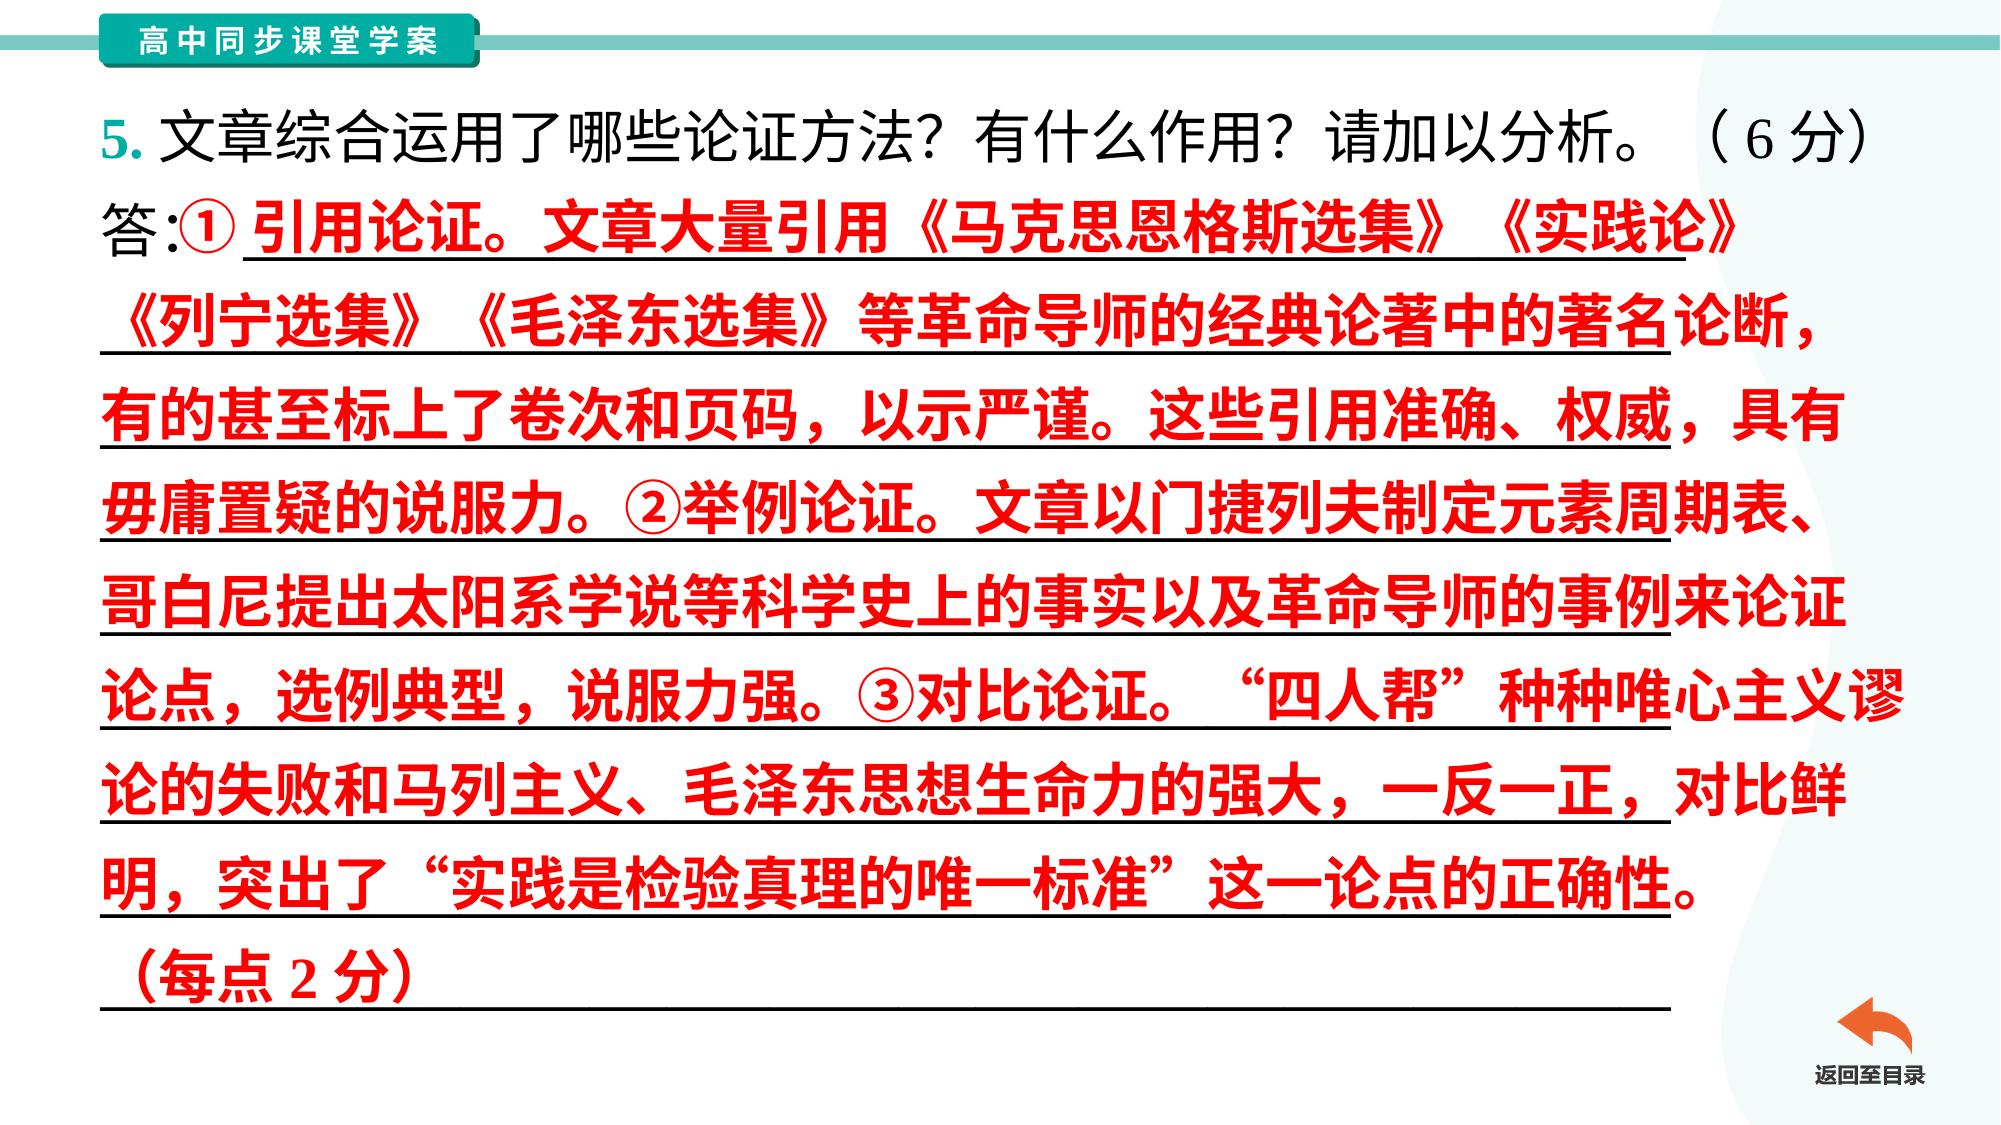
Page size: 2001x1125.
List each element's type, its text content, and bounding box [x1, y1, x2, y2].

text_box 5.文章综合运用了哪些论证方法？有什么作用？请加以分析。（6分） 答： ________________________________________________________ _____________________________________________________________ _____________________________________________________________ _____________________________________________________________ _____________________________________________________________ _____________________________________________________________ _____________________________________________________________ _____________________________________________________________ _____________________________________________________________ [100, 76, 1899, 166]
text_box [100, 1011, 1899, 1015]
text_box ①引用论证。文章大量引用《马克思恩格斯选集》《实践论》 《列宁选集》《毛泽东选集》等革命导师的经典论著中的著名论断， 有的甚至标上了卷次和页码，以示严谨。这些引用准确、权威，具有 毋庸置疑的说服力。②举例论证。文章以门捷列夫制定元素周期表、 哥白尼提出太阳系学说等科学史上的事实以及革命导师的事例来论证 论点，选例典型，说服力强。③对比论证。“四人帮”种种唯心主义谬 论的失败和马列主义、毛泽东思想生命力的强大，一反一正，对比鲜 明，突出了“实践是检验真理的唯一标准”这一论点的正确性。 （每点2分） [100, 166, 1899, 1011]
picture [0, 0, 2000, 1125]
